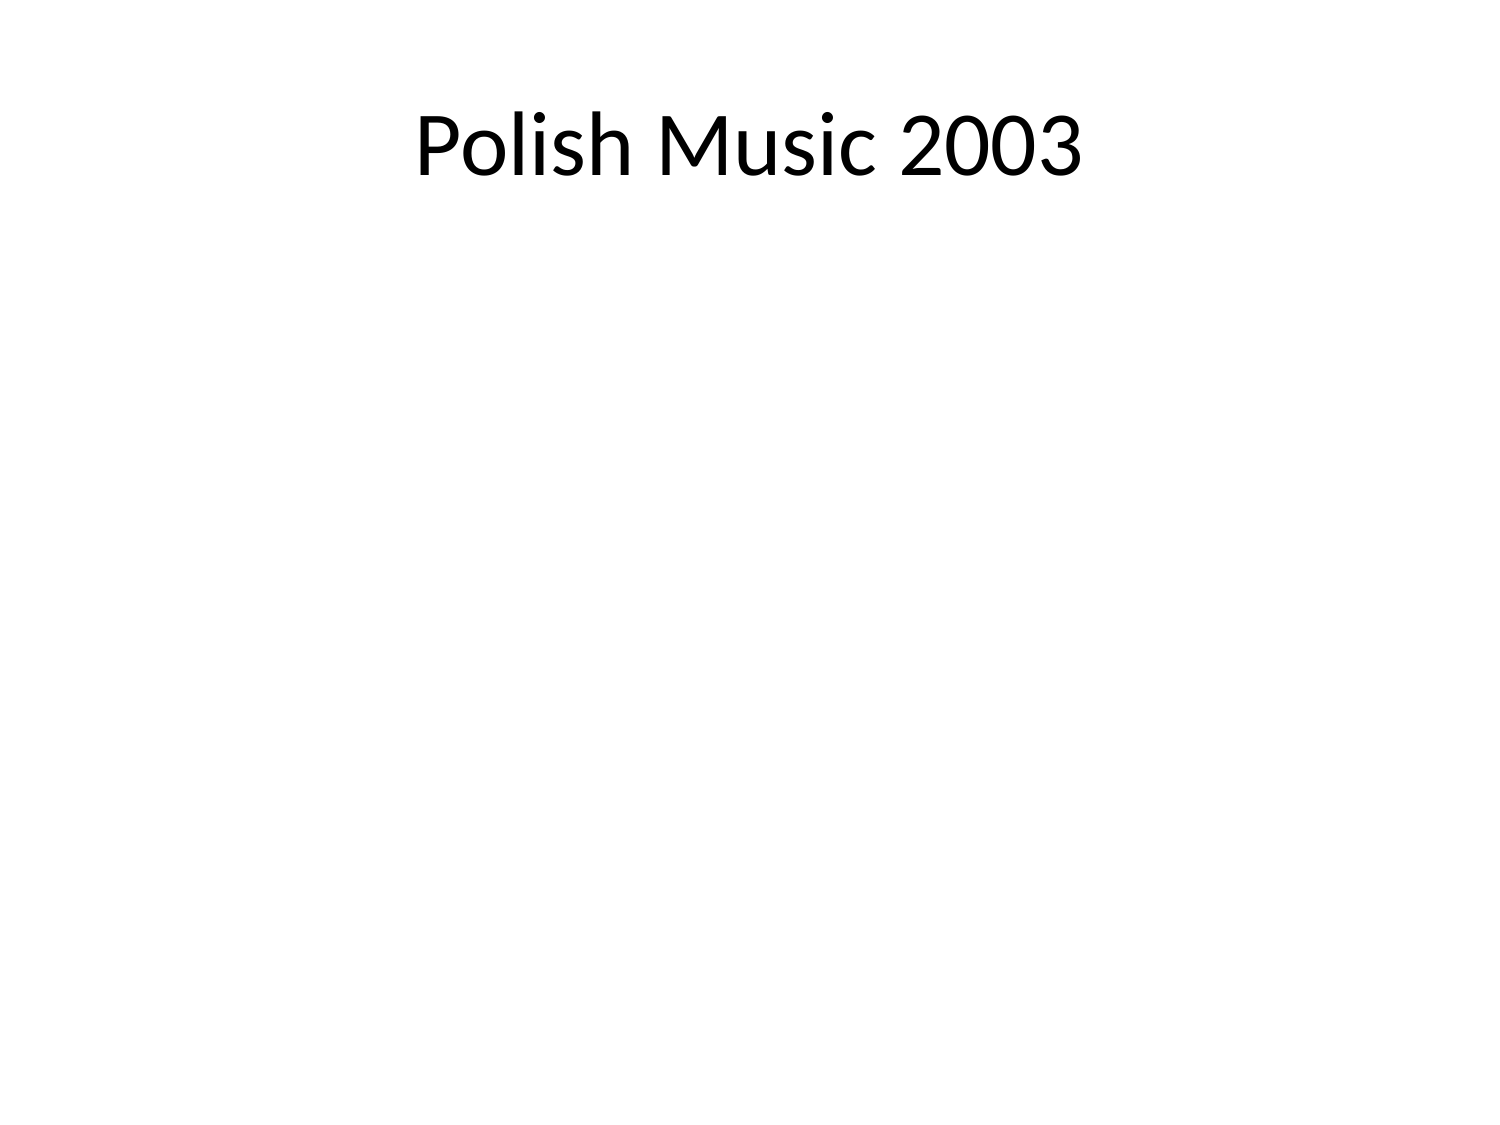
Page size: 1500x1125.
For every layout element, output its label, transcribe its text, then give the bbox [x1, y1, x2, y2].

title Polish Music 2003 [75, 45, 1425, 233]
